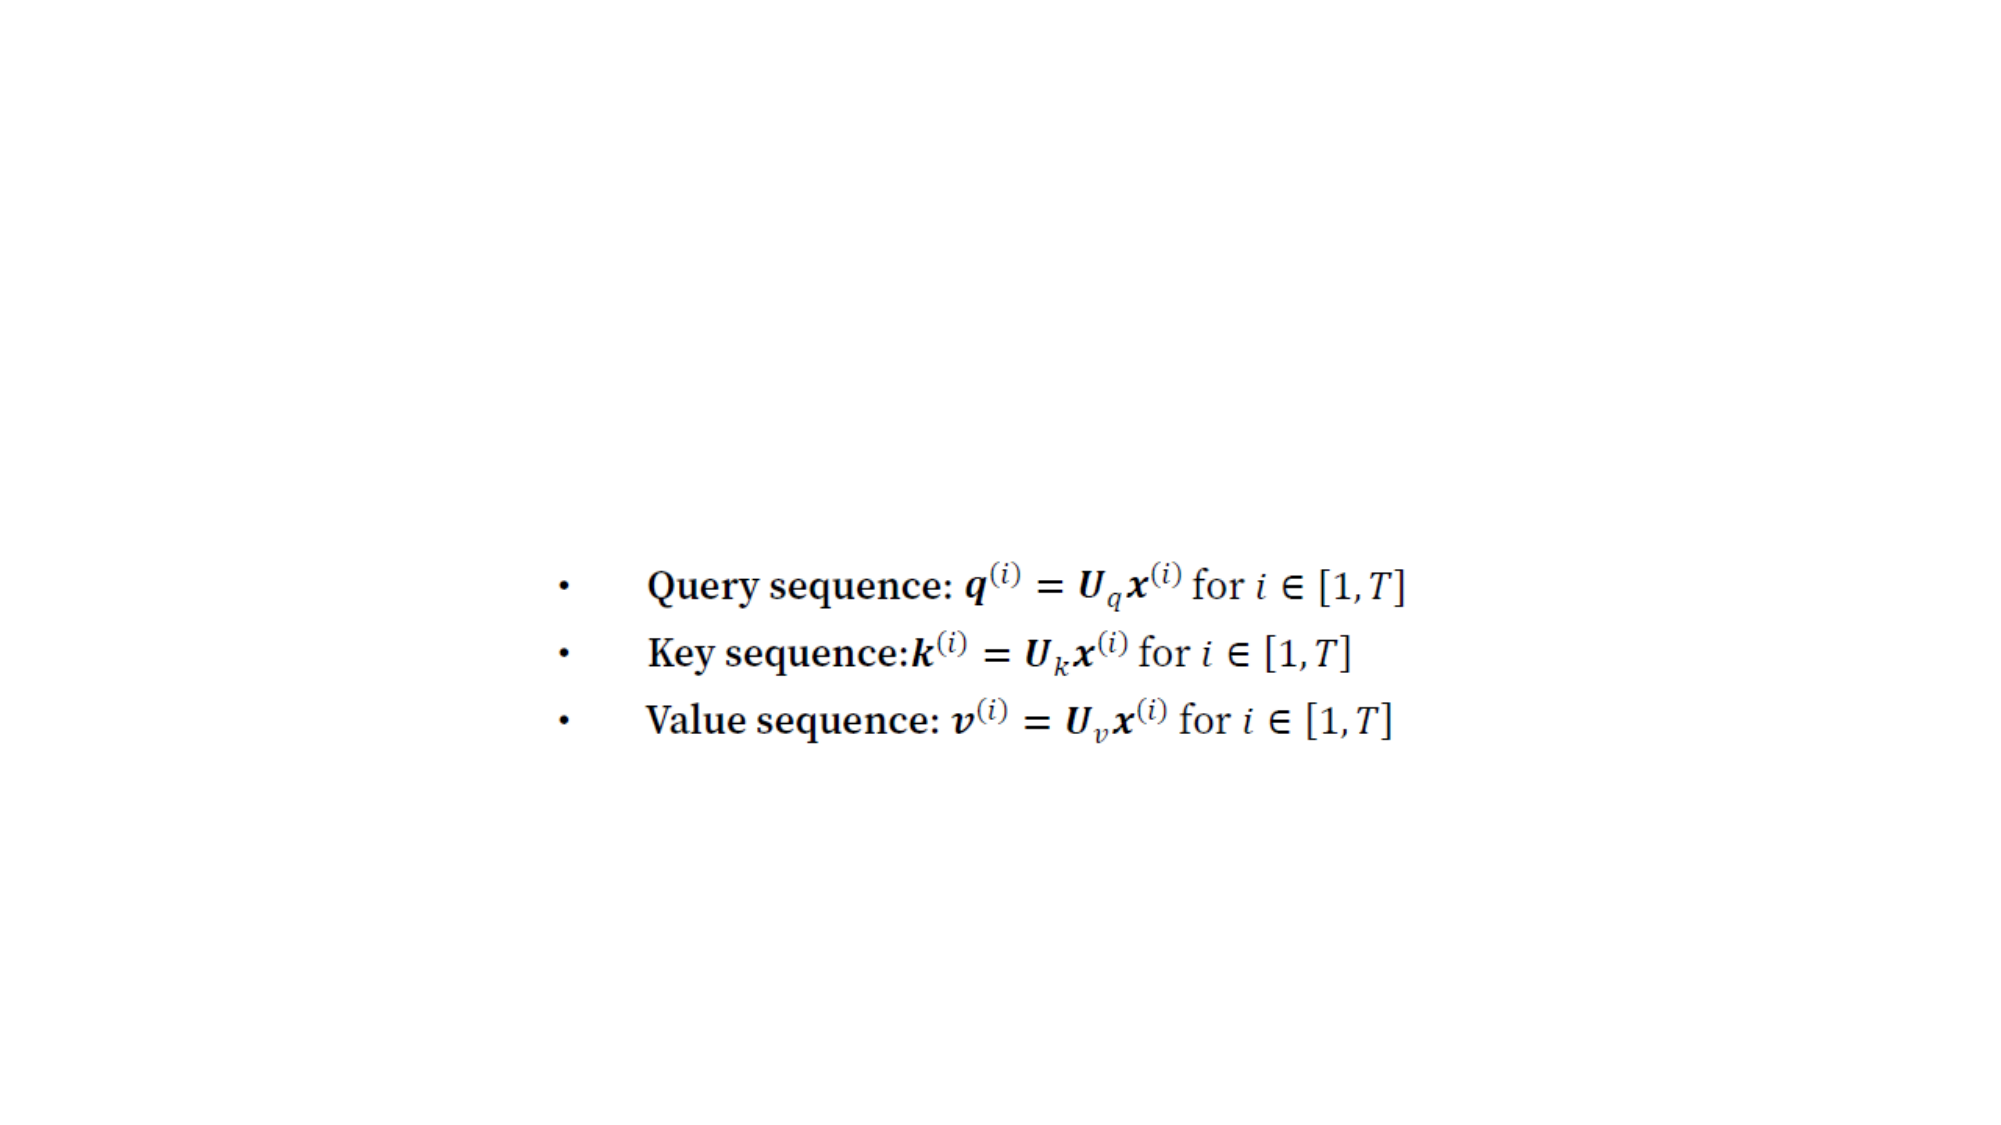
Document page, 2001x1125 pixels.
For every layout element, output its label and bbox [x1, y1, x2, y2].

list [542, 543, 1458, 770]
